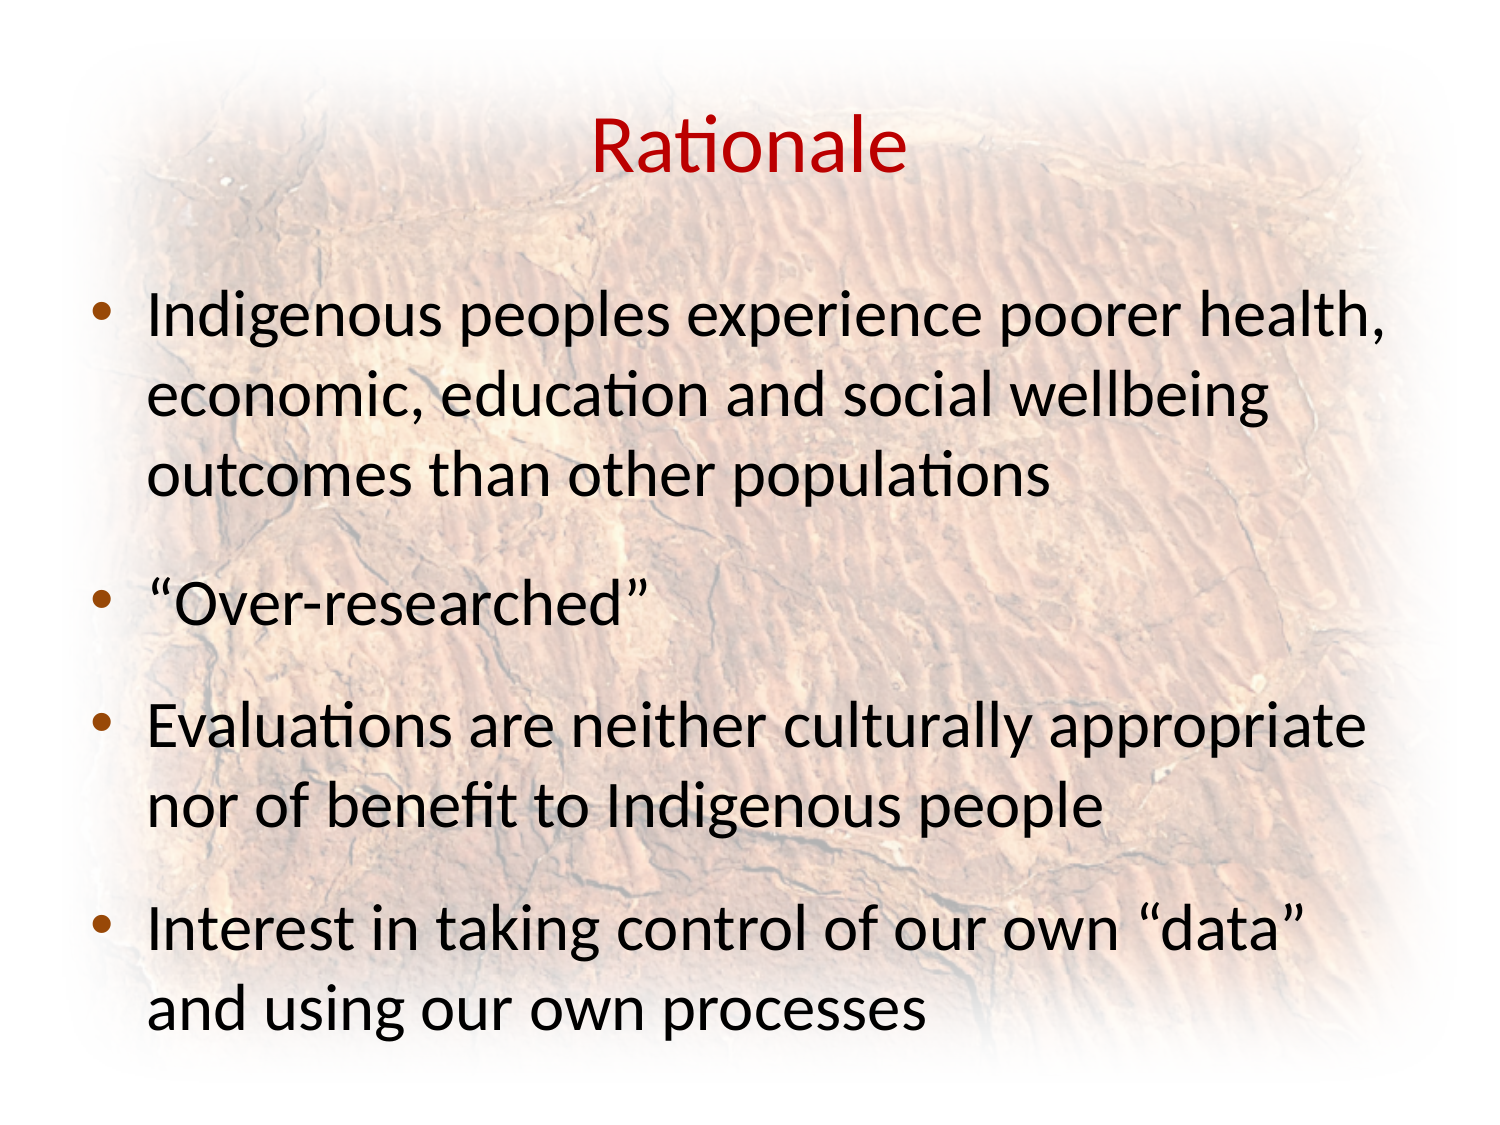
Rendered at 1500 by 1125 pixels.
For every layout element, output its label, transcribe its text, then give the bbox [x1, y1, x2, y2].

title Rationale [75, 45, 1425, 233]
list Indigenous peoples experience poorer health, economic, education and social wellbeing outcomes than other populations “Over-researched” Evaluations are neither culturally appropriate nor of benefit to Indigenous people Interest in taking control of our own “data” and using our own processes [75, 262, 1425, 1094]
